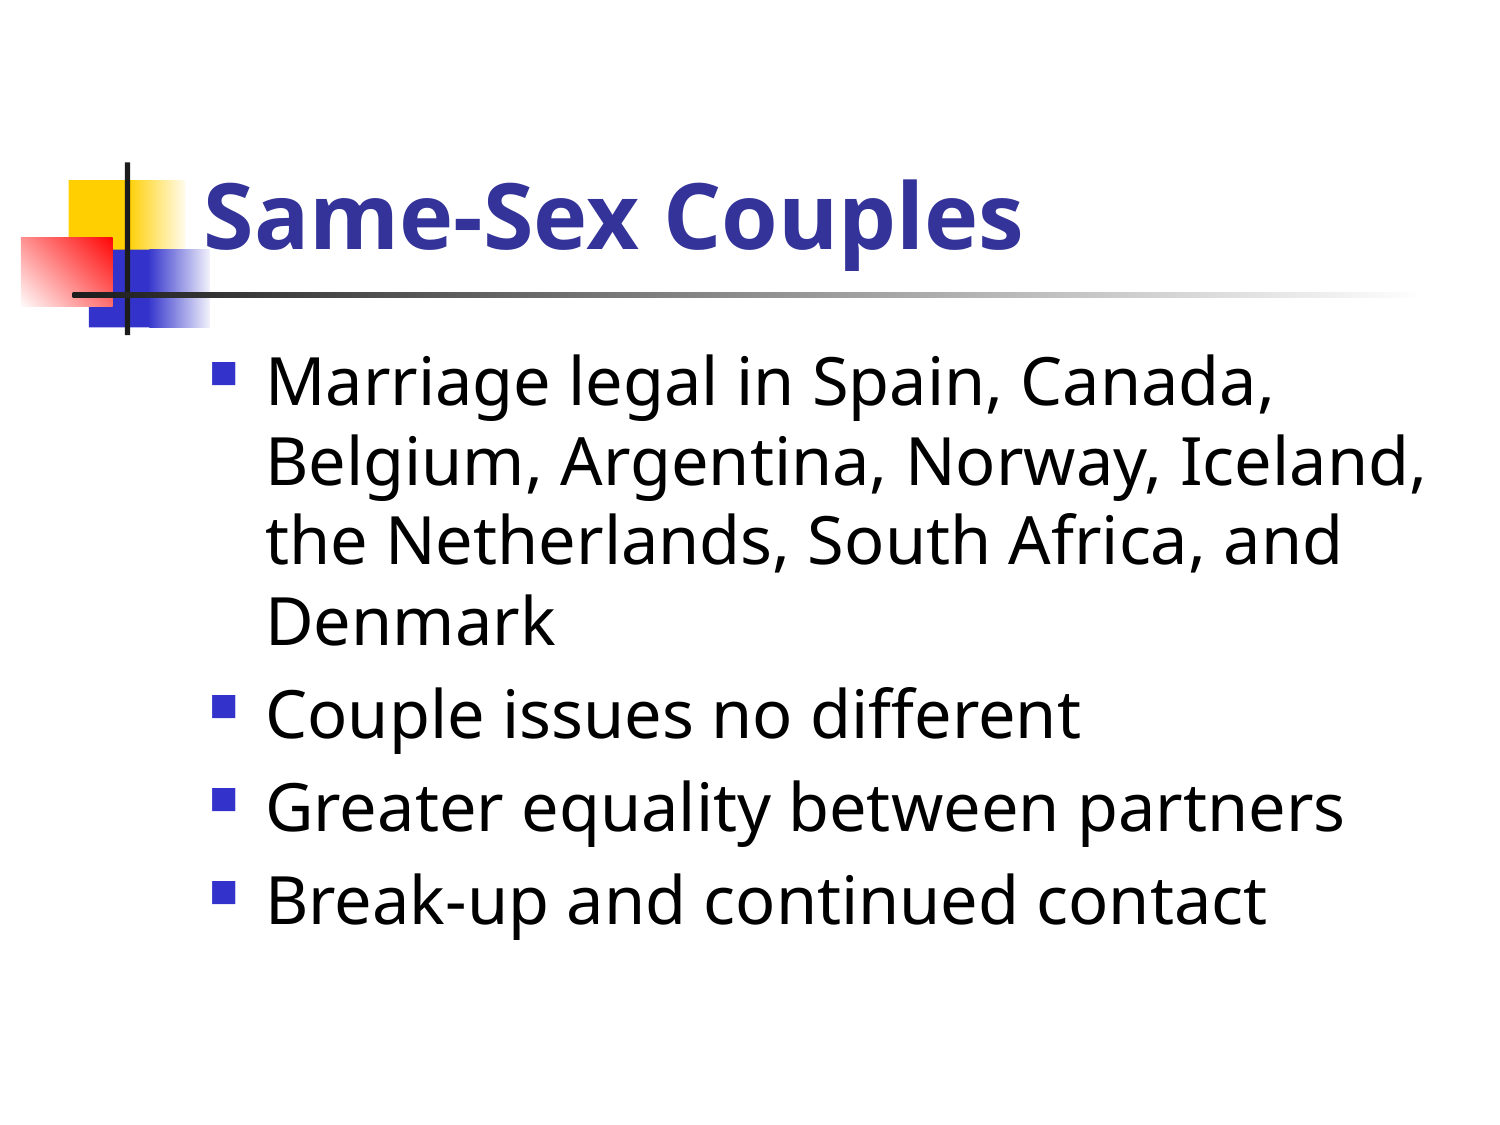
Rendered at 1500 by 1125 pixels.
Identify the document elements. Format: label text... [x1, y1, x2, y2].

title Same-Sex Couples [188, 35, 1468, 275]
list Marriage legal in Spain, Canada, Belgium, Argentina, Norway, Iceland, the Netherlands, South Africa, and Denmark Couple issues no different Greater equality between partners Break-up and continued contact [193, 331, 1469, 1006]
